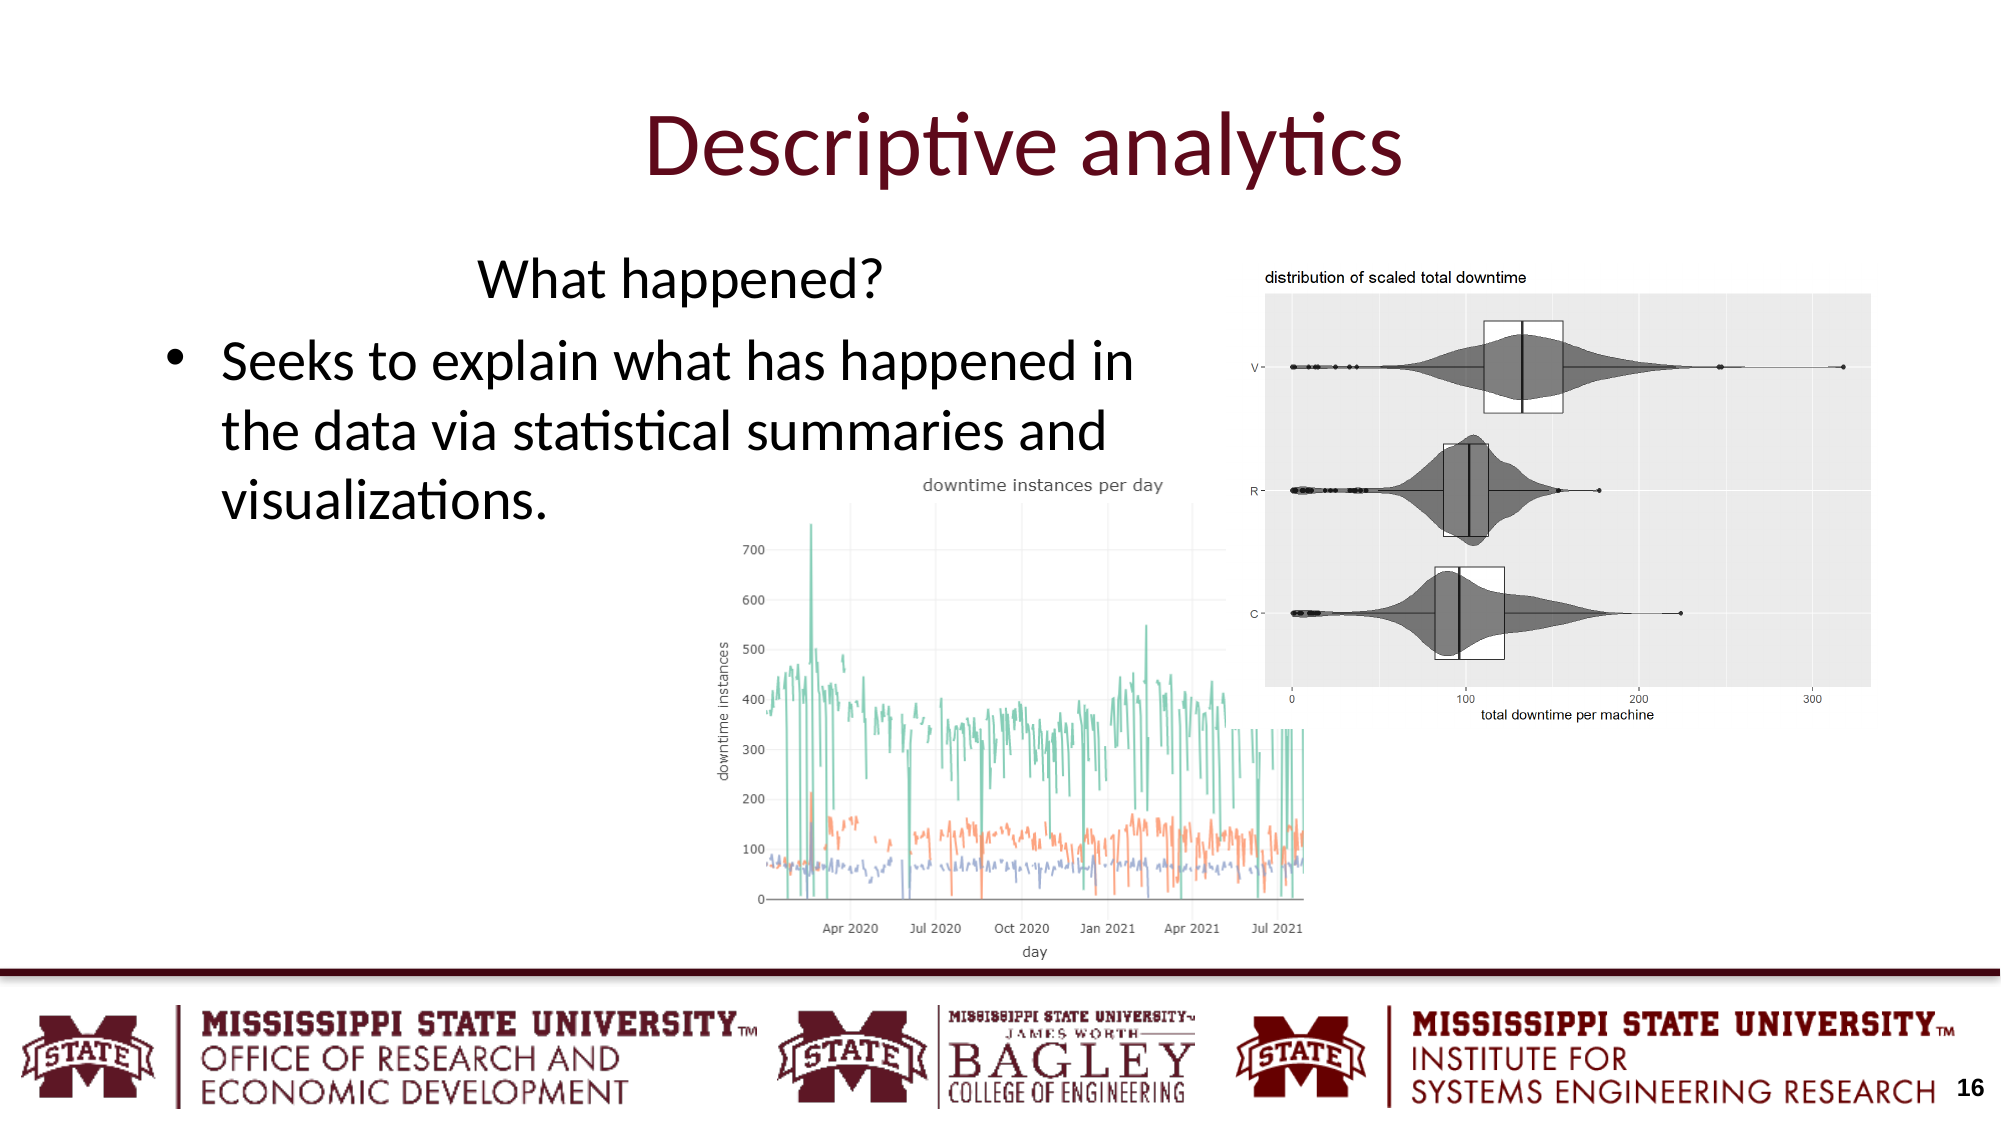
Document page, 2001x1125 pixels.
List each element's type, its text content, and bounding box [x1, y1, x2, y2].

picture [706, 263, 1878, 960]
list What happened? Seeks to explain what has happened in the data via statistical summaries and visualizations. [150, 232, 1227, 941]
title Descriptive analytics [150, 45, 1900, 233]
picture [1235, 1005, 1955, 1108]
picture [21, 1005, 757, 1109]
picture [777, 1005, 1195, 1109]
